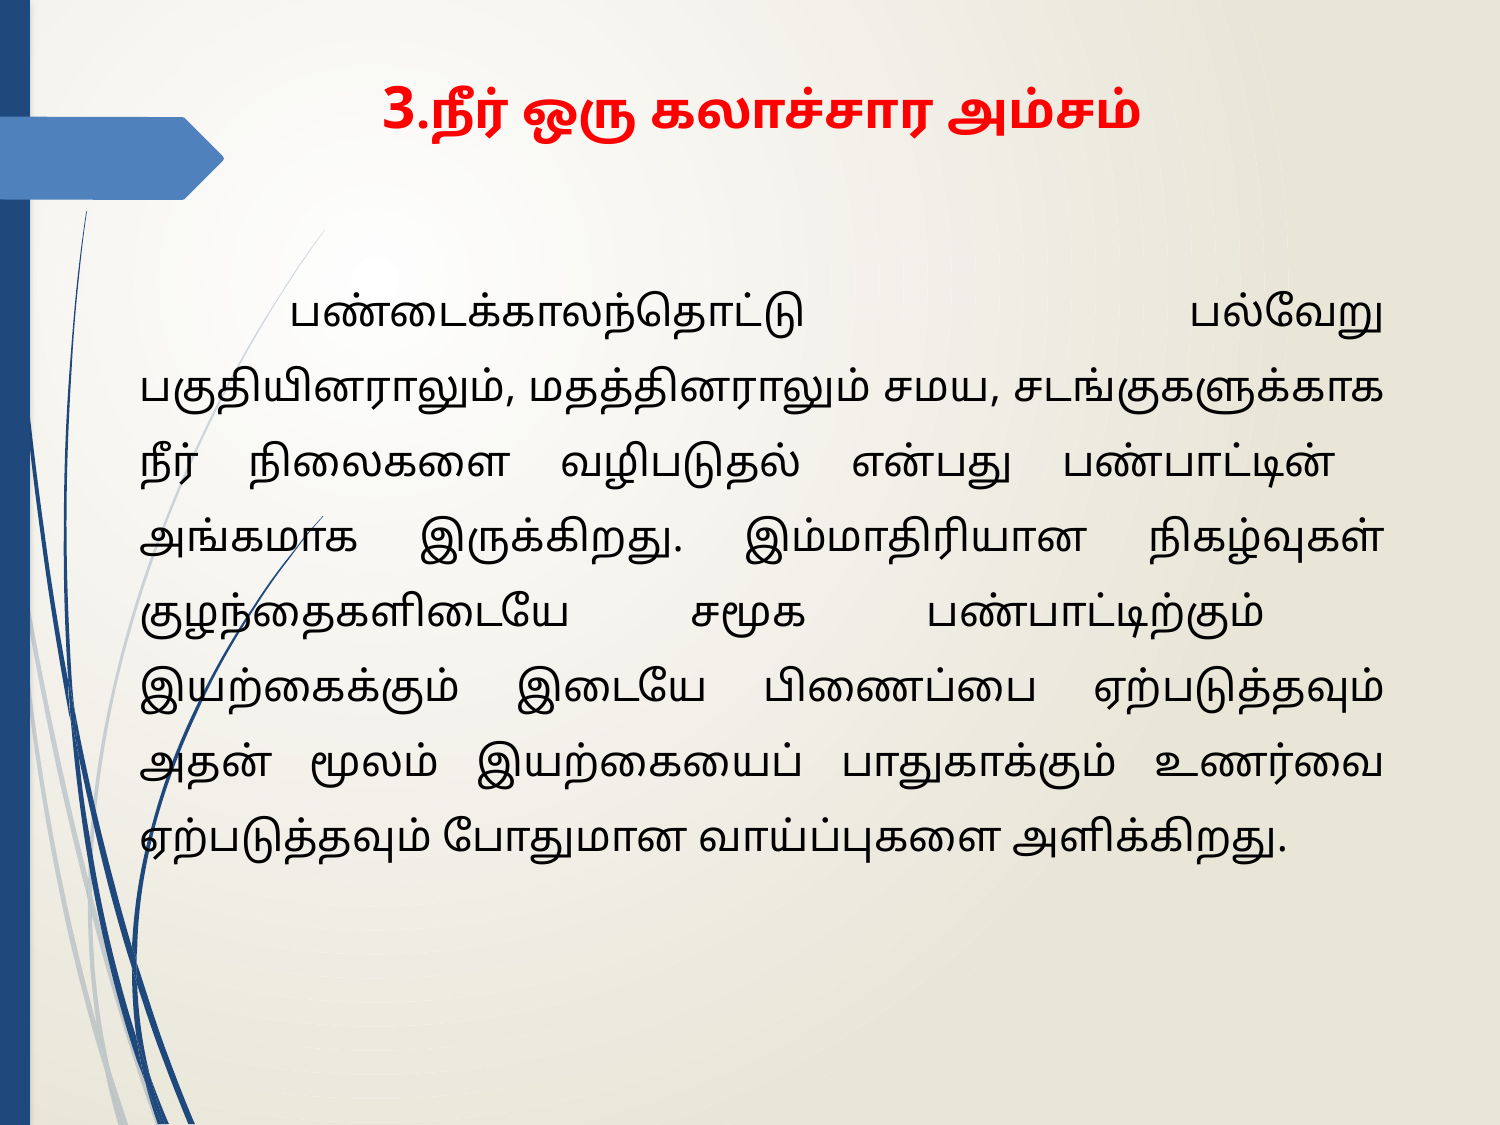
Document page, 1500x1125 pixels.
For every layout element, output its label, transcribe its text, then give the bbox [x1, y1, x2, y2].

text_box 3.நீர் ஒரு கலாச்சார அம்சம் பண்டைக்காலந்தொட்டு பல்வேறு பகுதியினராலும், மதத்தினராலும் சமய, சடங்குகளுக்காக நீர் நிலைகளை வழிபடுதல் என்பது பண்பாட்டின் அங்கமாக இருக்கிறது. இம்மாதிரியான நிகழ்வுகள் குழந்தைகளிடையே சமூக பண்பாட்டிற்கும் இயற்கைக்கும் இடையே பிணைப்பை ஏற்படுத்தவும் அதன் மூலம் இயற்கையைப் பாதுகாக்கும் உணர்வை ஏற்படுத்தவும் போதுமான வாய்ப்புகளை அளிக்கிறது. [124, 62, 1400, 928]
